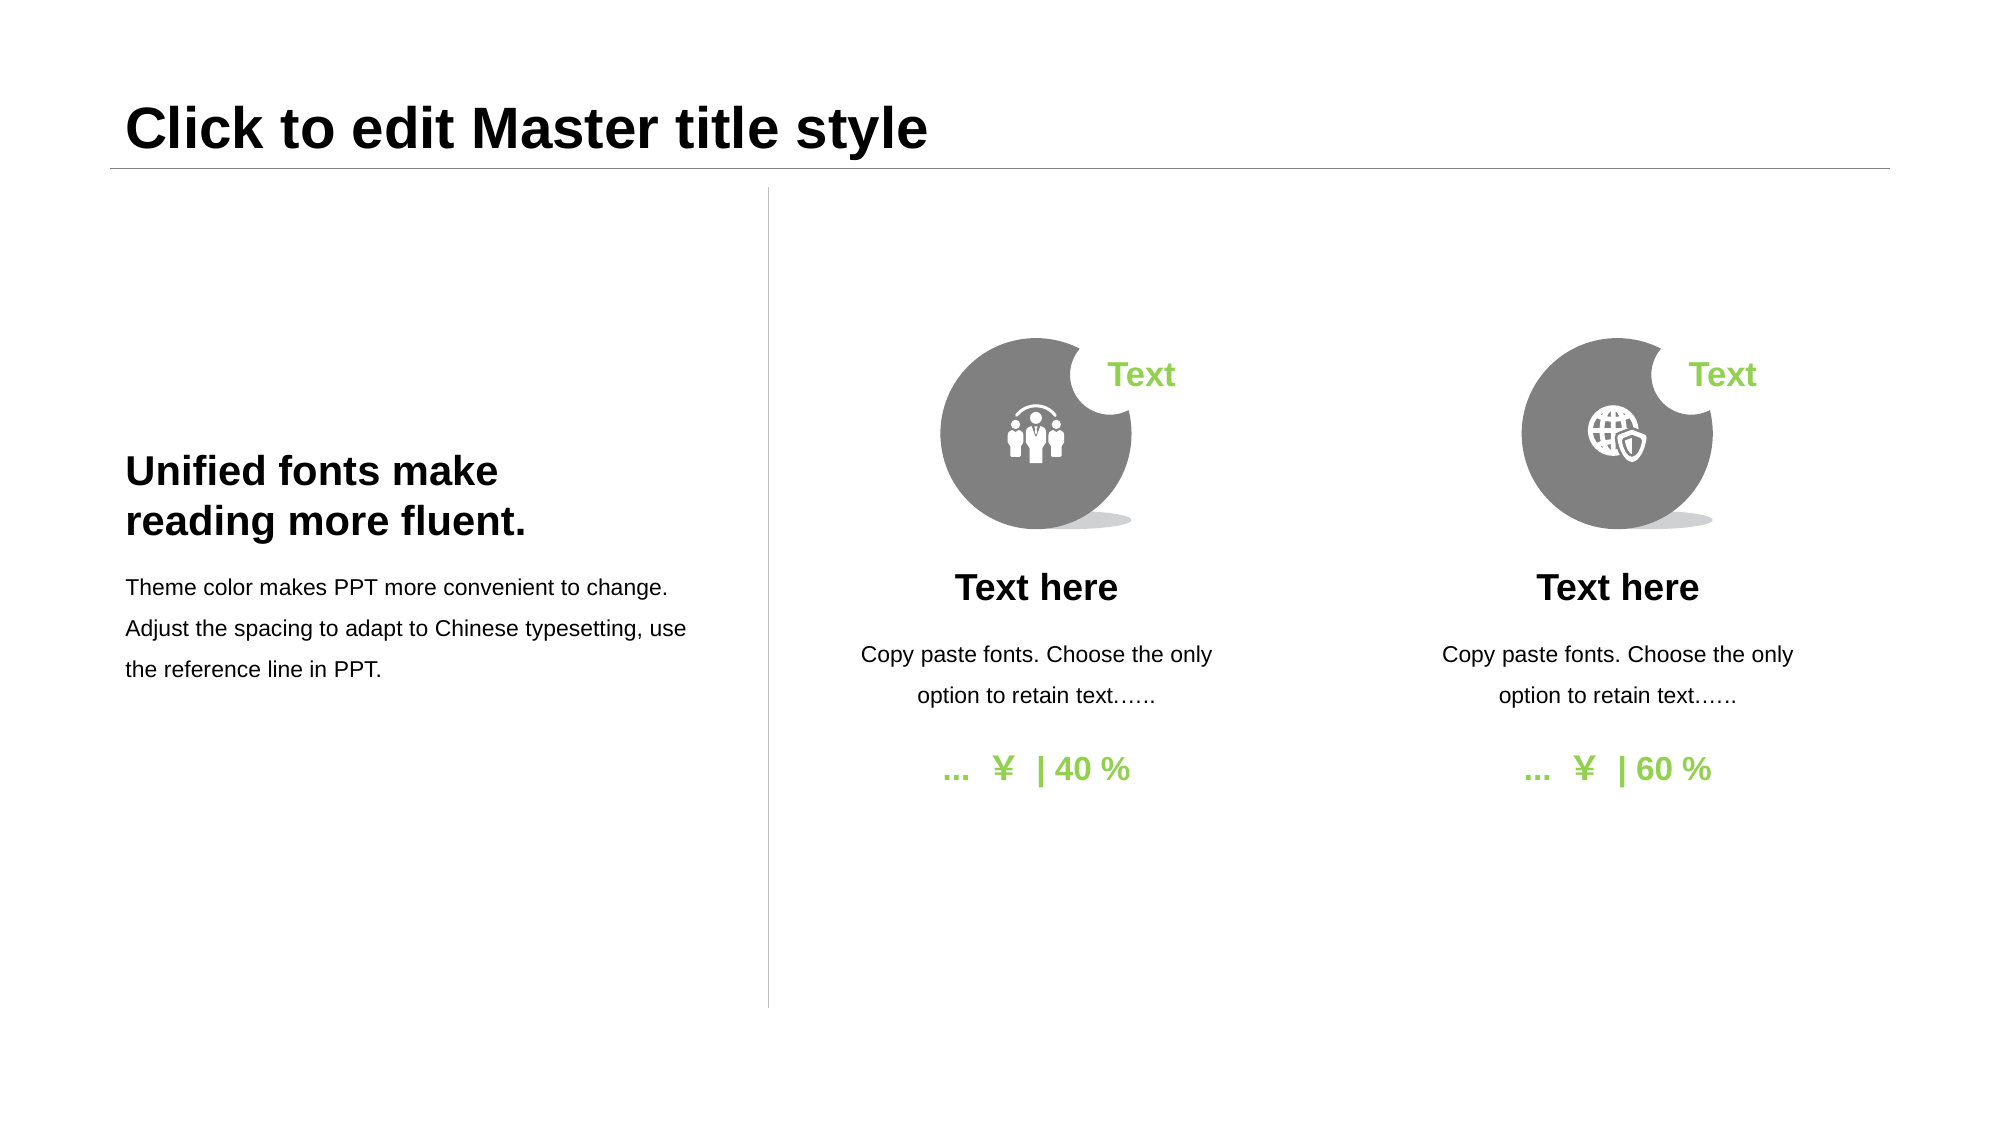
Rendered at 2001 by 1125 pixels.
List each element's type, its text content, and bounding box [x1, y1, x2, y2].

title Click to edit Master title style [109, 0, 1890, 169]
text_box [110, 187, 1841, 1008]
